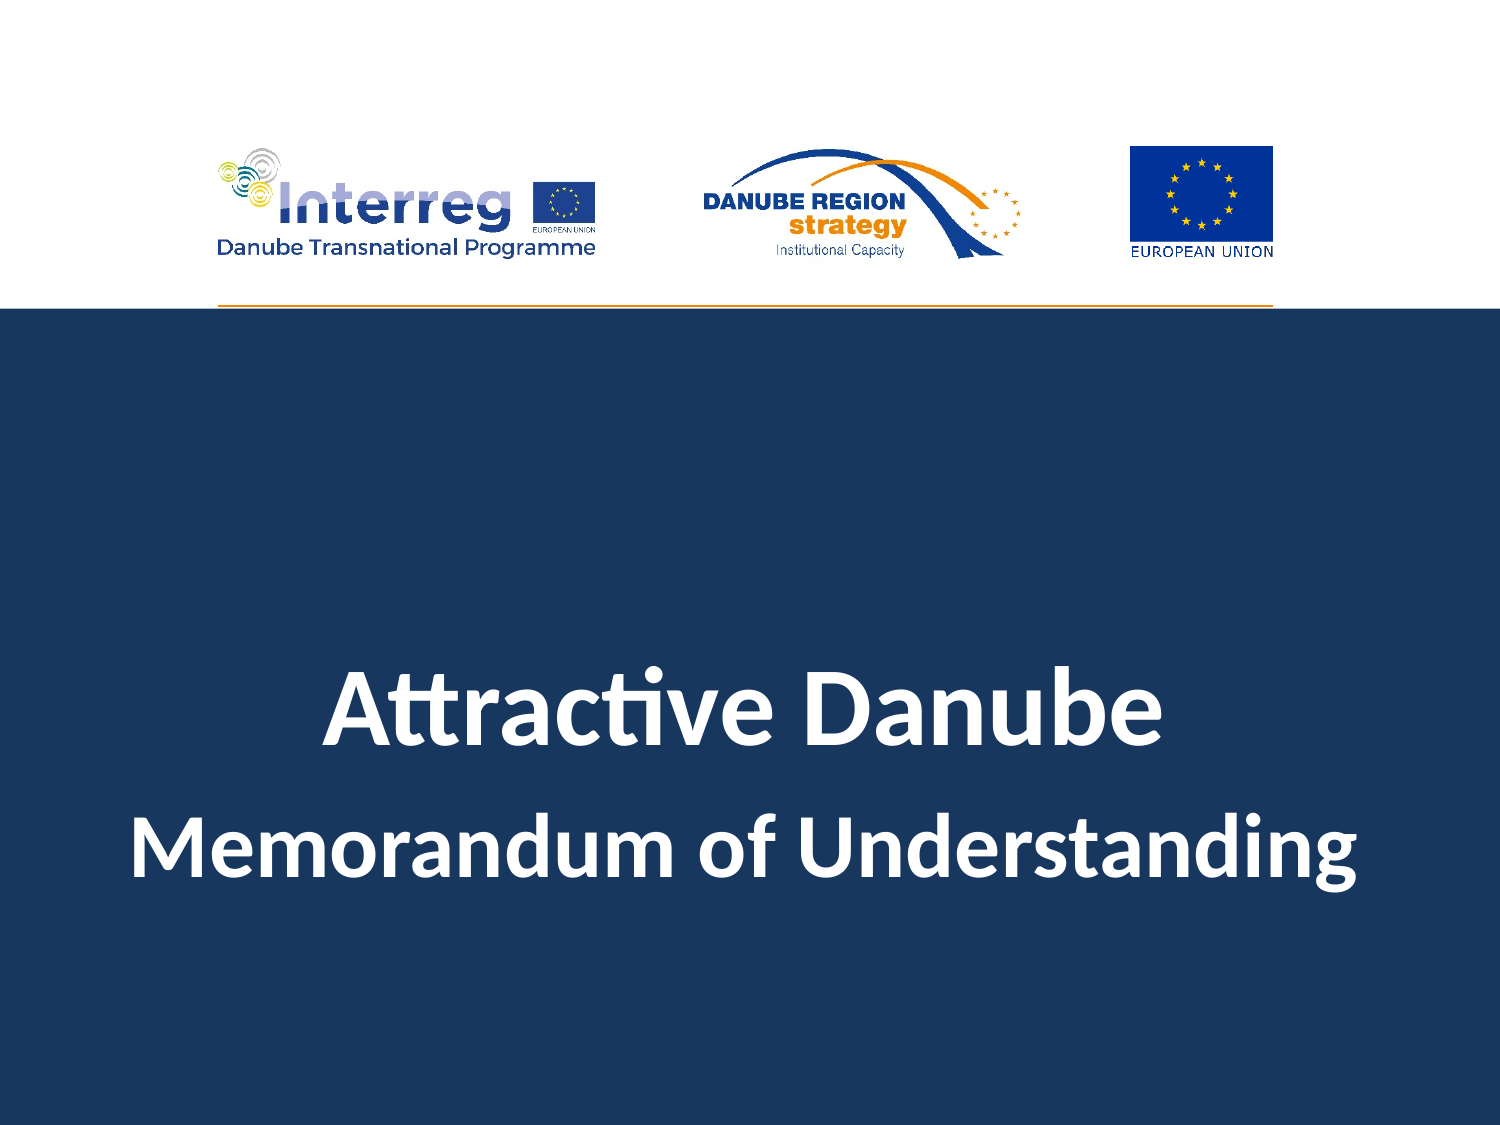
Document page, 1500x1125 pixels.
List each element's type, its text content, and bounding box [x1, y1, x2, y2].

list Attractive Danube Memorandum of Understanding [76, 468, 1412, 1059]
text_box [0, 306, 1500, 1125]
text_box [218, 131, 1273, 275]
